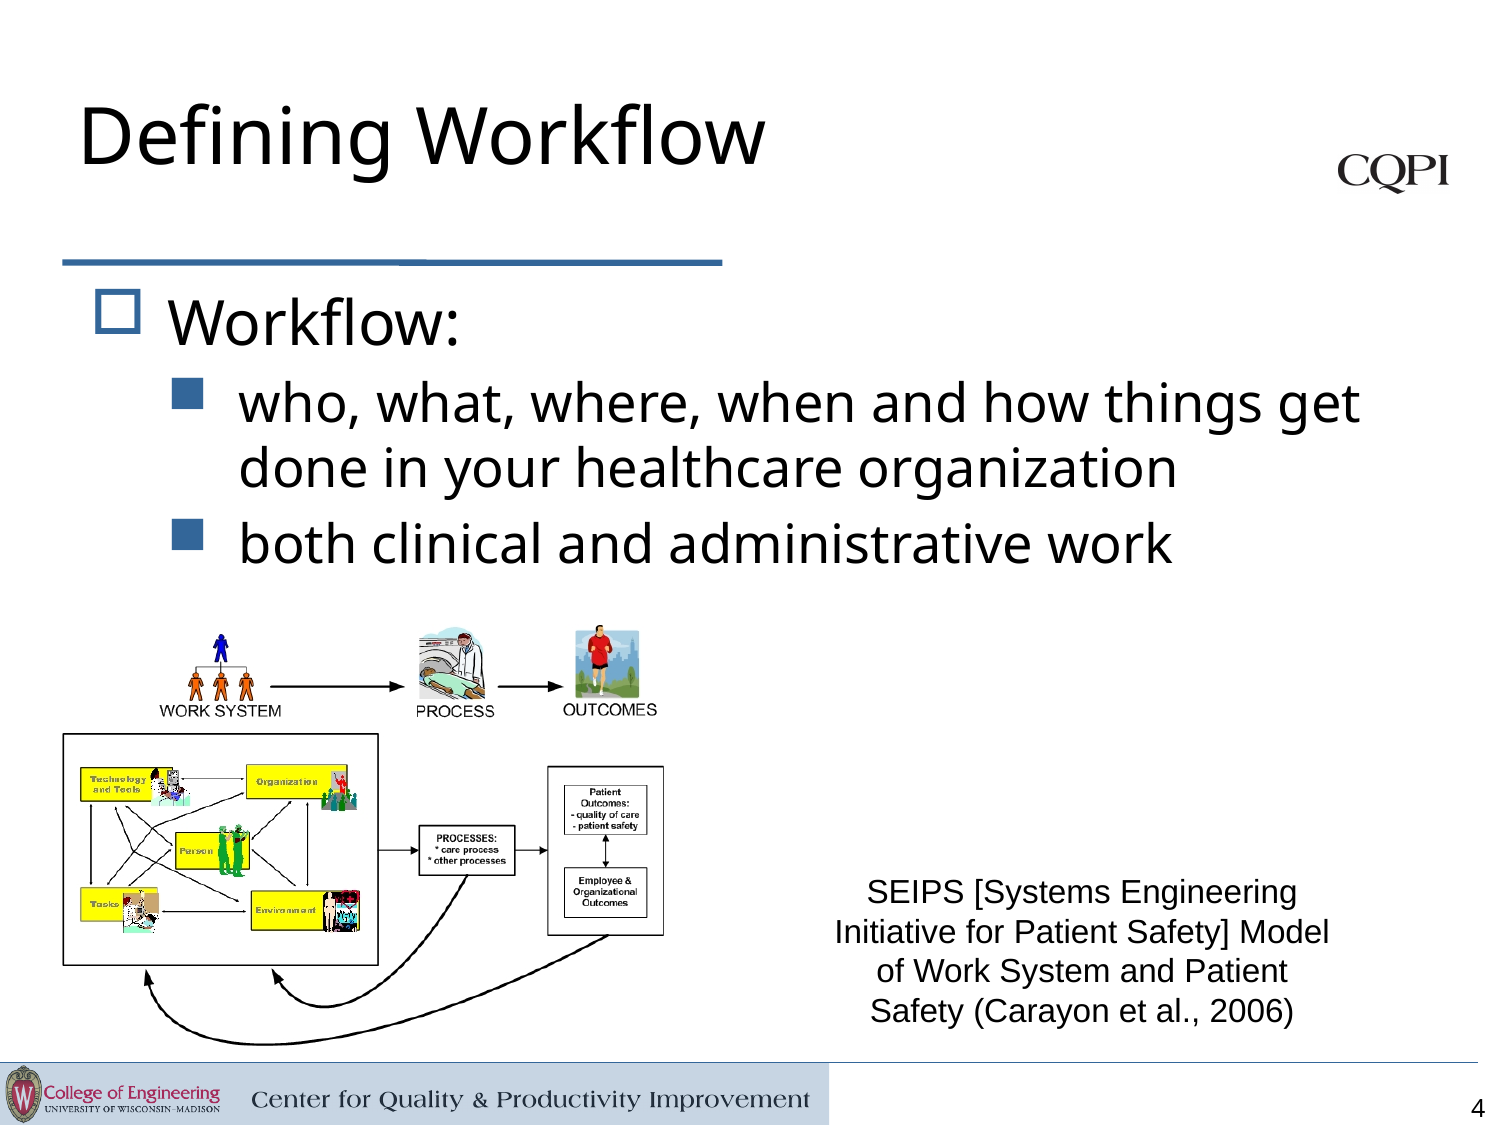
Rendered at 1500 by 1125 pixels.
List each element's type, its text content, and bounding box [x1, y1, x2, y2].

picture [1337, 154, 1450, 194]
title Defining Workflow [62, 20, 1288, 246]
picture [0, 1063, 225, 1125]
text_box [1009, 856, 1041, 917]
picture [62, 624, 665, 1046]
picture [251, 1090, 810, 1112]
list Workflow: who, what, where, when and how things get done in your healthcare organization both clinical and administrative work [75, 275, 1425, 963]
text_box SEIPS [Systems Engineering Initiative for Patient Safety] Model of Work System and Patient Safety (Carayon et al., 2006) [812, 862, 1353, 1037]
